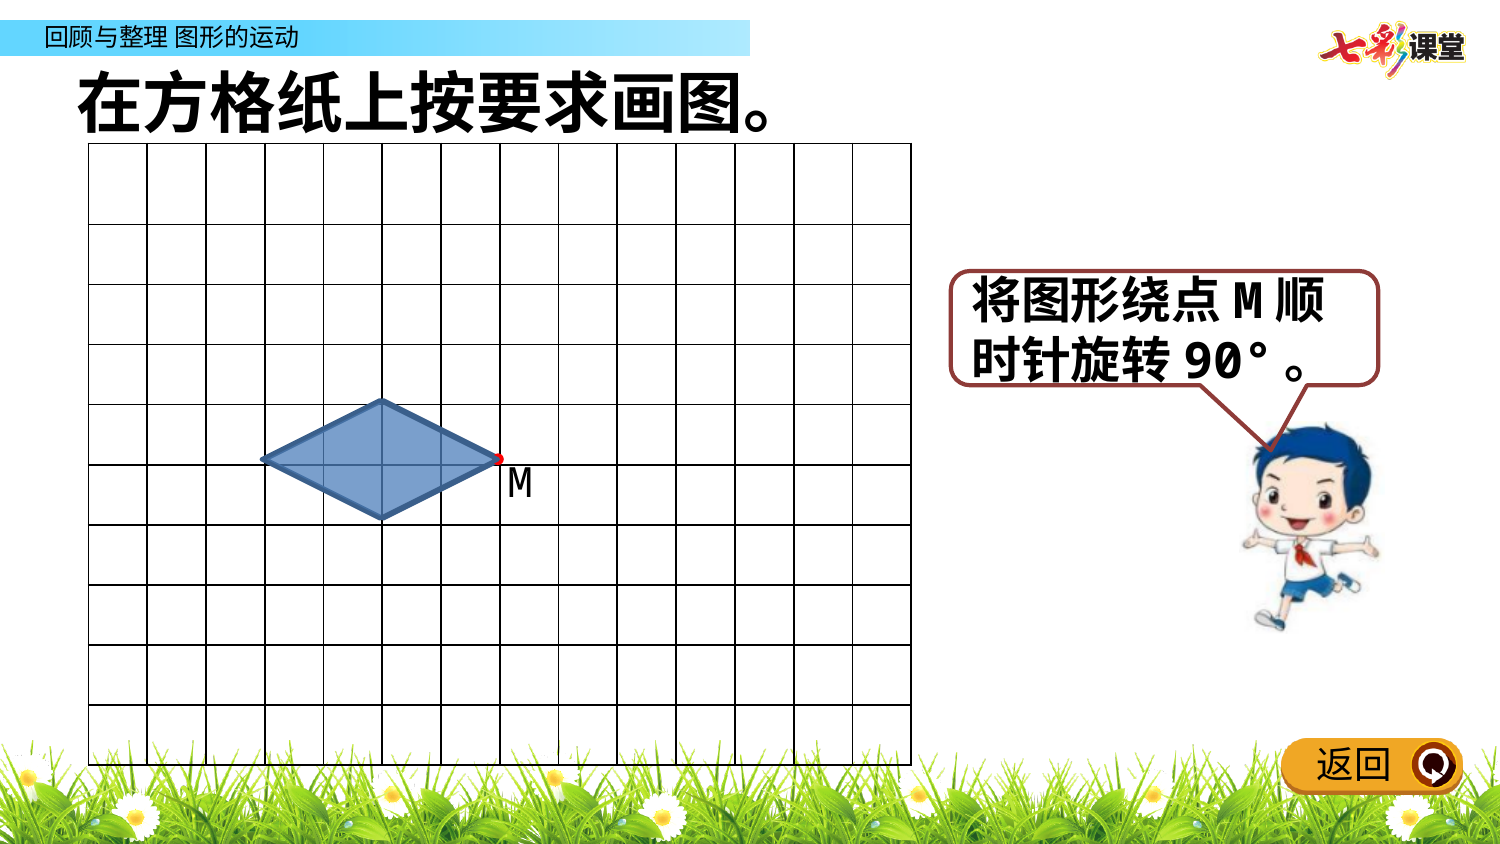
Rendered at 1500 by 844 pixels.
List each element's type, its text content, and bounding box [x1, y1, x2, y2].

table_header [383, 144, 440, 224]
table_cell [89, 285, 146, 344]
table_cell [795, 646, 852, 704]
table_cell [618, 706, 675, 764]
table_cell [736, 526, 793, 584]
table_cell [853, 345, 910, 404]
table_cell [559, 586, 616, 644]
table_cell [736, 285, 793, 344]
table_cell [442, 225, 499, 284]
table_cell [266, 285, 323, 344]
table_cell [148, 646, 205, 704]
table_header [207, 144, 264, 224]
table_cell [559, 706, 616, 764]
table_cell [89, 646, 146, 704]
table_header [618, 144, 675, 224]
table_cell [618, 646, 675, 704]
table_cell [559, 646, 616, 704]
table_cell [501, 345, 558, 398]
table_cell [148, 706, 205, 764]
table_cell [618, 345, 675, 398]
table_cell [207, 405, 256, 464]
table_cell [795, 225, 852, 284]
table_cell [148, 526, 205, 584]
table_cell [853, 706, 910, 764]
table_cell [89, 345, 146, 404]
table_cell [89, 466, 146, 524]
table_cell [736, 706, 793, 764]
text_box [261, 400, 735, 520]
table_cell [148, 345, 205, 404]
table_header [559, 144, 616, 224]
table_cell [853, 466, 910, 524]
table_header [853, 144, 910, 224]
picture [0, 740, 1500, 844]
table_cell [795, 706, 852, 764]
table_cell [677, 706, 734, 764]
table_cell [795, 405, 852, 464]
table_cell [266, 706, 323, 764]
table_cell [383, 345, 440, 398]
table_cell [266, 586, 323, 644]
table_cell [148, 586, 205, 644]
table_cell [324, 285, 381, 344]
text_box 在方格纸上按要求画图。 [64, 55, 821, 147]
table_cell [853, 646, 910, 704]
table_header [736, 144, 793, 224]
table_cell [383, 285, 440, 344]
table_cell [324, 646, 381, 704]
table_cell [324, 225, 381, 284]
table_cell [383, 646, 440, 704]
table_cell [207, 466, 258, 524]
table_header [677, 144, 734, 224]
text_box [1281, 733, 1464, 795]
table_cell [501, 706, 558, 764]
table_cell [266, 646, 323, 704]
table_cell [501, 646, 558, 704]
table_cell [739, 466, 793, 524]
table_cell [501, 225, 558, 284]
table_cell [148, 466, 205, 524]
table_cell [795, 345, 852, 404]
table_cell [736, 225, 793, 284]
table_cell [736, 646, 793, 704]
table_cell [618, 225, 675, 284]
table_cell [853, 225, 910, 284]
table_cell [736, 586, 793, 644]
table_cell [148, 405, 205, 464]
table_cell [383, 225, 440, 284]
table_cell [207, 345, 264, 404]
table_cell [559, 345, 616, 398]
table_cell [89, 405, 146, 464]
table_cell [677, 646, 734, 704]
table_cell [677, 345, 734, 398]
table_cell [442, 528, 499, 584]
table_cell [383, 586, 440, 644]
table_cell [501, 528, 558, 584]
table_cell [442, 586, 499, 644]
table_cell [740, 405, 793, 464]
table_cell [618, 586, 675, 644]
table_cell [207, 646, 264, 704]
picture [1316, 20, 1468, 80]
table_header [324, 144, 381, 224]
table_cell [324, 586, 381, 644]
table_header [266, 144, 323, 224]
table_cell [442, 646, 499, 704]
table_cell [559, 225, 616, 284]
table_cell [853, 586, 910, 644]
table_cell [795, 466, 852, 524]
table_cell [148, 225, 205, 284]
table_cell [795, 526, 852, 584]
table_cell [853, 526, 910, 584]
table_cell [207, 225, 264, 284]
table_cell [207, 526, 264, 584]
table_header [501, 144, 558, 224]
table_cell [324, 345, 381, 398]
table_cell [677, 225, 734, 284]
table_cell [324, 528, 381, 584]
table_cell [795, 285, 852, 344]
table_cell [148, 285, 205, 344]
table_cell [266, 528, 323, 584]
table_cell [795, 586, 852, 644]
table_cell [207, 586, 264, 644]
table_cell [736, 345, 793, 404]
table_cell [207, 706, 264, 764]
table_cell [501, 285, 558, 344]
table_header [89, 144, 146, 224]
table_cell [853, 405, 910, 464]
table_cell [207, 285, 264, 344]
table_cell [442, 285, 499, 344]
text_box 将图形绕点M顺时针旋转90°。 [948, 268, 1381, 423]
table_cell [618, 285, 675, 344]
table_cell [853, 285, 910, 344]
table_cell [383, 528, 440, 584]
table_cell [266, 345, 323, 398]
table_header [442, 144, 499, 224]
table_cell [442, 706, 499, 764]
table_cell [677, 285, 734, 344]
table_cell [442, 345, 499, 398]
table_cell [383, 706, 440, 764]
table_header [795, 144, 852, 224]
table_cell [677, 527, 734, 584]
table_cell [501, 586, 558, 644]
table_cell [559, 528, 616, 584]
table_cell [89, 586, 146, 644]
table_header [148, 144, 205, 224]
picture [1239, 421, 1386, 634]
table_cell [89, 526, 146, 584]
table_cell [618, 528, 675, 584]
table_cell [559, 285, 616, 344]
table_cell [677, 586, 734, 644]
table_cell [266, 225, 323, 284]
table_cell [89, 706, 146, 764]
table_cell [89, 225, 146, 284]
table_cell [324, 706, 381, 764]
